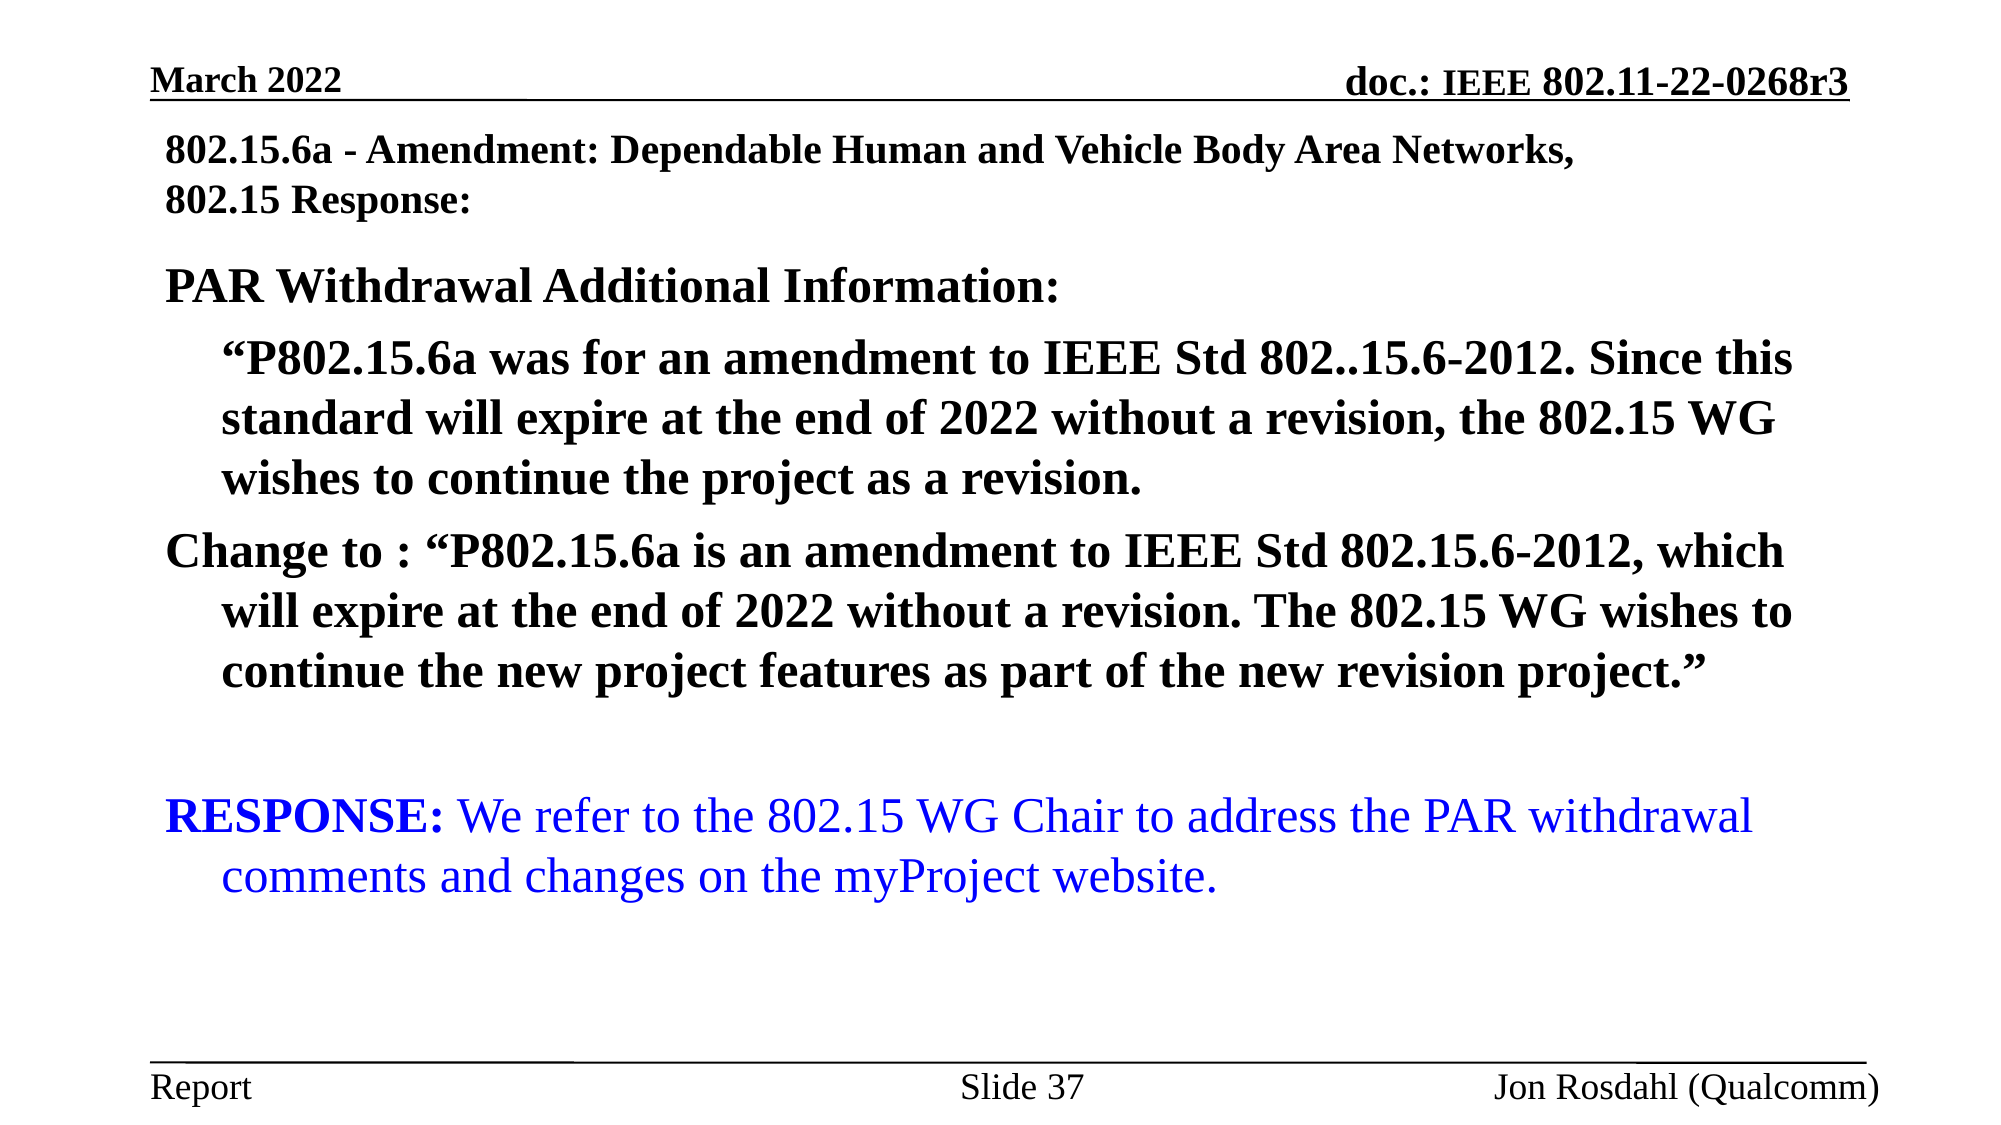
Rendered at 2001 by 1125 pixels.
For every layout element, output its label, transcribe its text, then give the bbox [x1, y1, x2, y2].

slide_number Slide 37 [950, 1061, 1095, 1125]
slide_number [149, 49, 431, 100]
footer Jon Rosdahl (Qualcomm) [1436, 1061, 1881, 1108]
list PAR Withdrawal Additional Information: “P802.15.6a was for an amendment to IEEE Std 802..15.6-2012. Since this standard will expire at the end of 2022 without a revision, the 802.15 WG wishes to continue the project as a revision. Change to : “P802.15.6a is an amendment to IEEE Std 802.15.6-2012, which will expire at the end of 2022 without a revision. The 802.15 WG wishes to continue the new project features as part of the new revision project.” RESPONSE: We refer to the 802.15 WG Chair to address the PAR withdrawal comments and changes on the myProject website. [149, 244, 1850, 1000]
title 802.15.6a - Amendment: Dependable Human and Vehicle Body Area Networks, 802.15 Response: [149, 112, 1850, 232]
